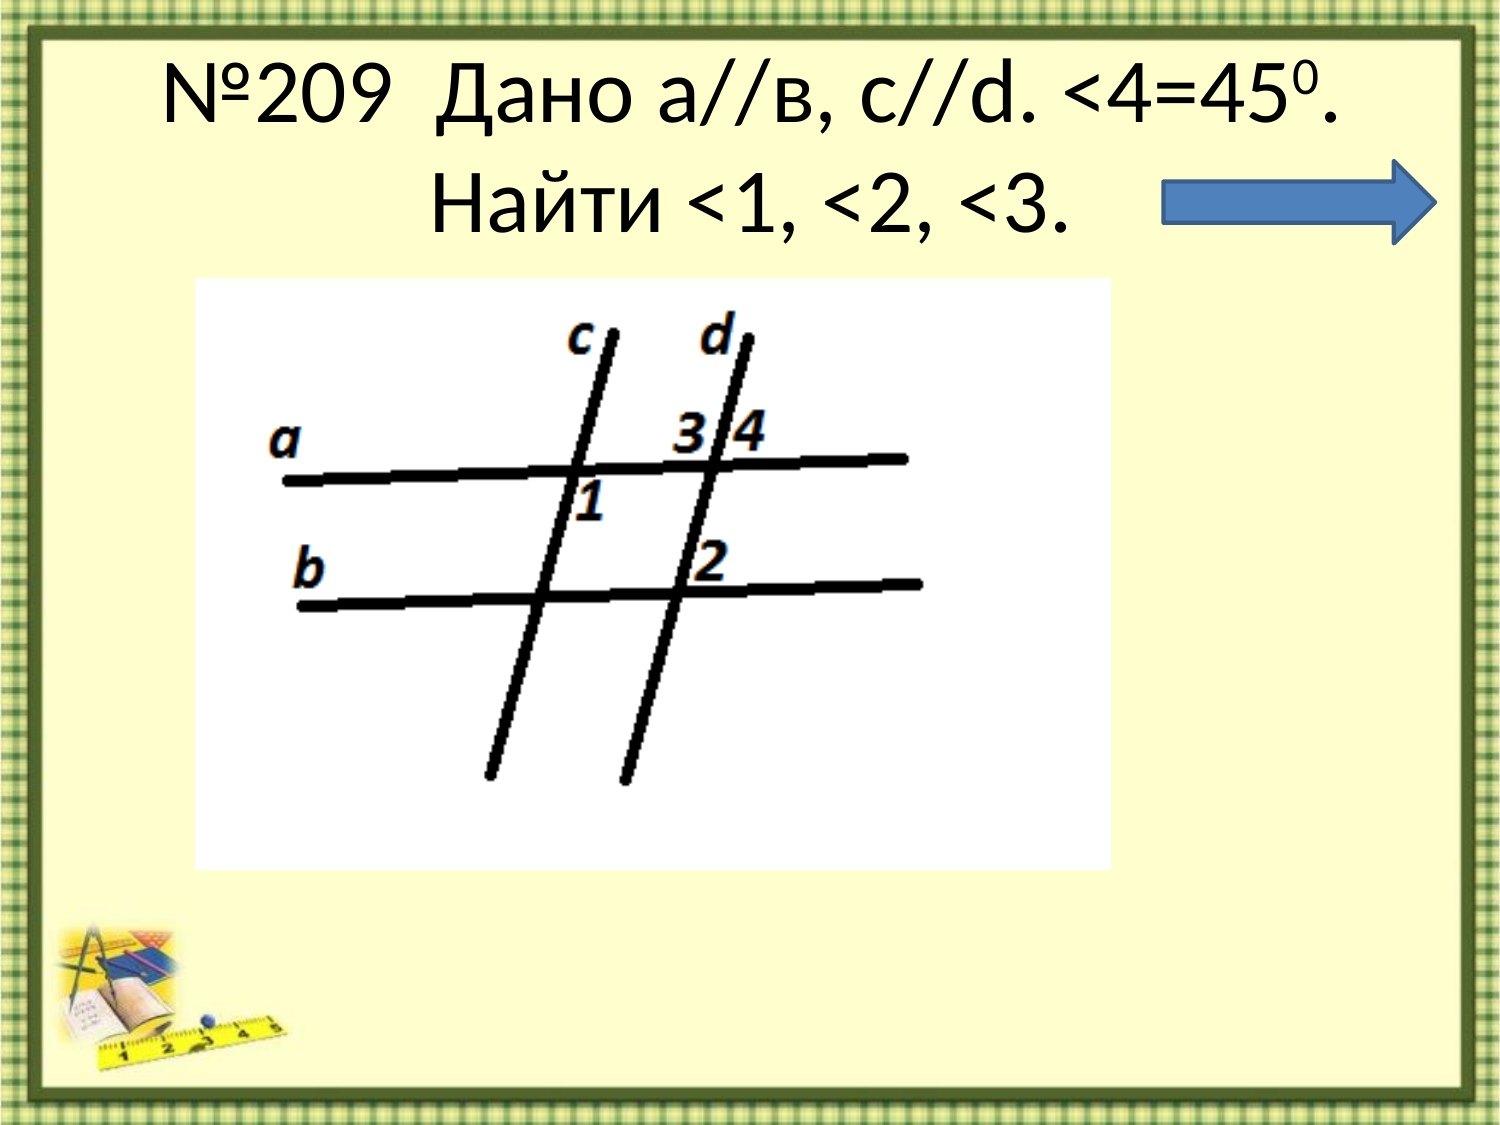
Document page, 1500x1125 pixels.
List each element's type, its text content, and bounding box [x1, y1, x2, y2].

title №209 Дано а//в, c//d. <4=450. Найти <1, <2, <3. [76, 101, 1427, 290]
picture [0, 0, 1500, 1125]
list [194, 278, 1112, 870]
text_box [1161, 158, 1438, 246]
